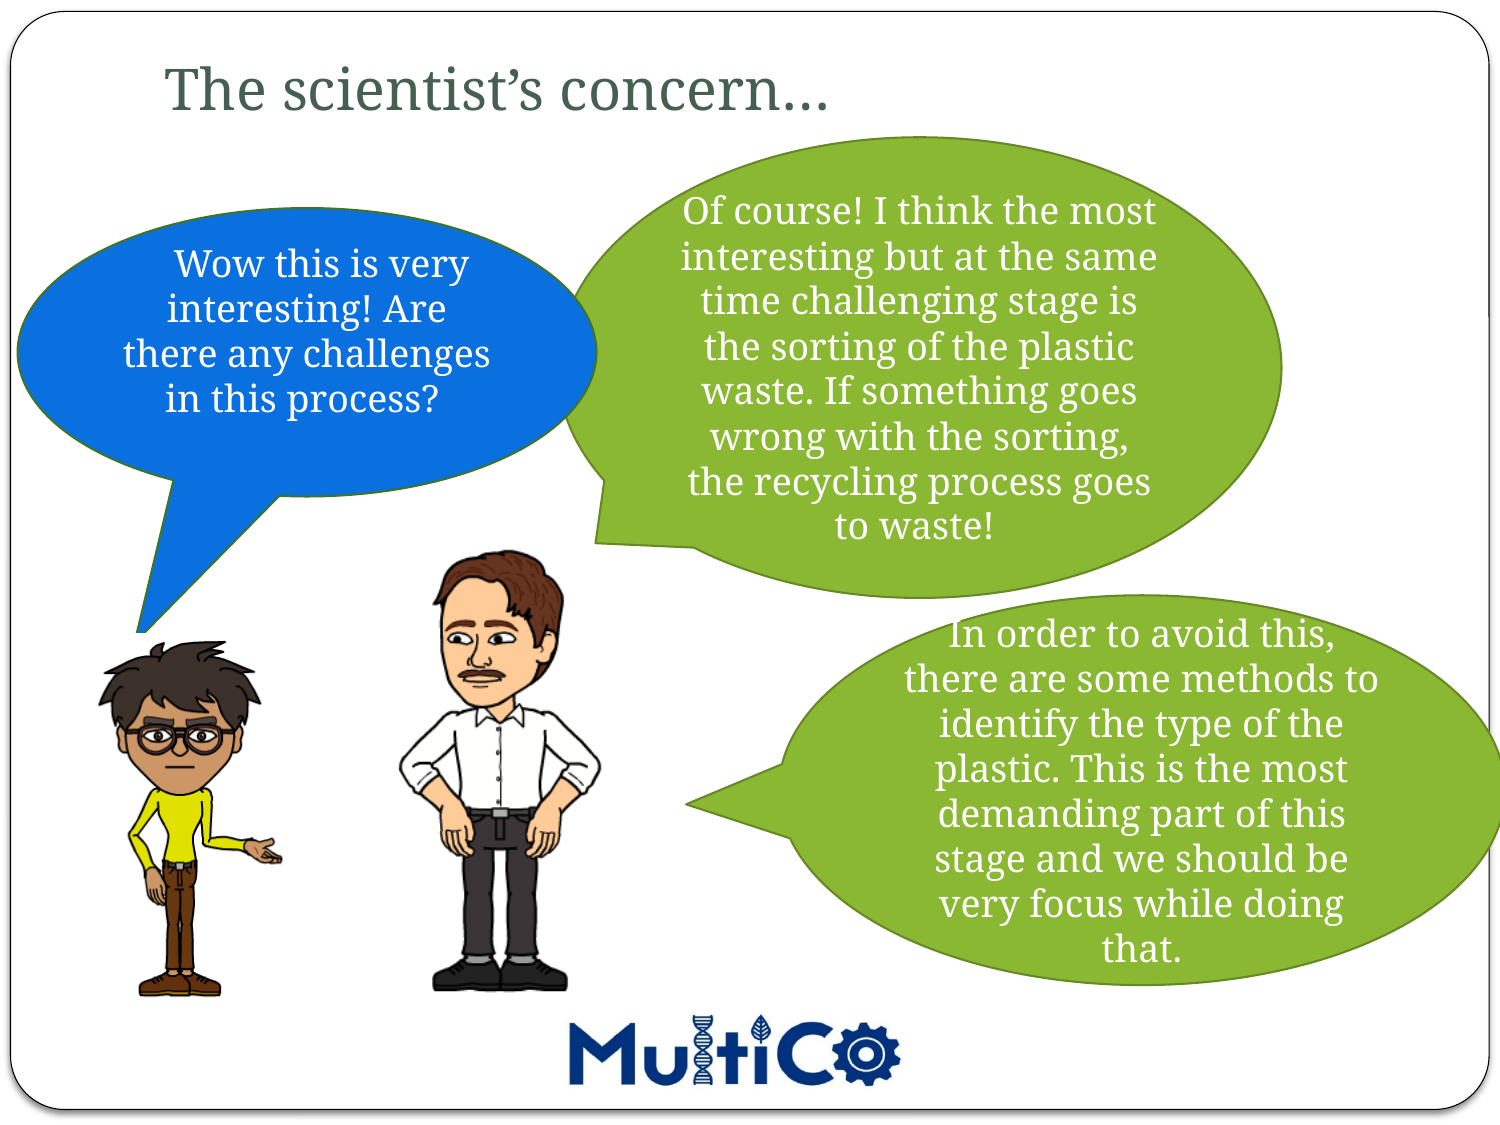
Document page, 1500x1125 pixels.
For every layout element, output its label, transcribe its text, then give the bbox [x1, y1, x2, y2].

picture [360, 503, 913, 1101]
picture [88, 633, 295, 1014]
text_box Wow this is very interesting! Are there any challenges in this process? [16, 207, 598, 631]
text_box In order to avoid this, there are some methods to identify the type of the plastic. This is the most demanding part of this stage and we should be very focus while doing that. [685, 594, 1500, 987]
text_box Of course! I think the most interesting but at the same time challenging stage is the sorting of the plastic waste. If something goes wrong with the sorting, the recycling process goes to waste! [566, 136, 1283, 599]
title The scientist’s concern… [150, 45, 1400, 138]
